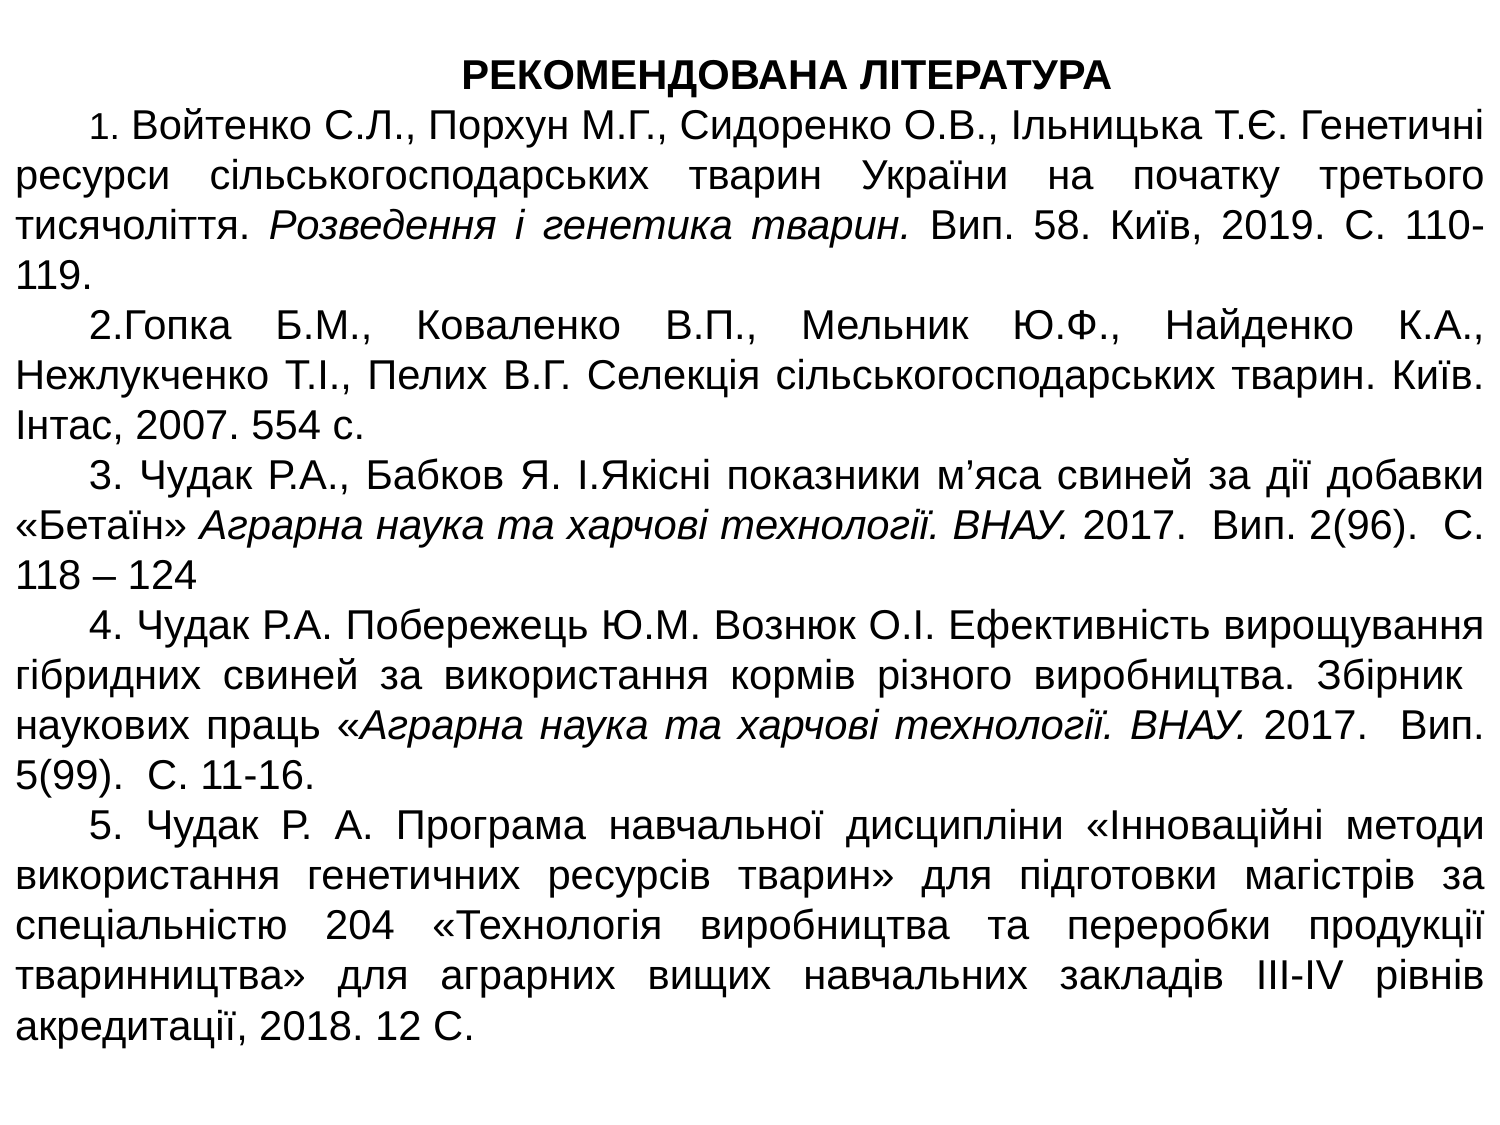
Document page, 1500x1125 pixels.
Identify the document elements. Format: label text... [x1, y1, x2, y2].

text_box РЕКОМЕНДОВАНА ЛІТЕРАТУРА 1. Войтенко С.Л., Порхун М.Г., Сидоренко О.В., Ільницька Т.Є. Генетичні ресурси сільськогосподарських тварин України на початку третього тисячоліття. Розведення і генетика тварин. Вип. 58. Київ, 2019. C. 110-119. 2.Гопка Б.М., Коваленко В.П., Мельник Ю.Ф., Найденко К.А., Нежлукченко Т.І., Пелих В.Г. Селекція сільськогосподарських тварин. Київ. Інтас, 2007. 554 с. 3. Чудак Р.А., Бабков Я. І.Якісні показники м’яса свиней за дії добавки «Бетаїн» Аграрна наука та харчові технології. ВНАУ. 2017. Вип. 2(96). С. 118 – 124 4. Чудак Р.А. Побережець Ю.М. Вознюк О.І. Ефективність вирощування гібридних свиней за використання кормів різного виробництва. Збірник наукових праць «Аграрна наука та харчові технології. ВНАУ. 2017. Вип. 5(99). С. 11-16. 5. Чудак Р. А. Програма навчальної дисципліни «Інноваційні методи використання генетичних ресурсів тварин» для підготовки магістрів за спеціальністю 204 «Технологія виробництва та переробки продукції тваринництва» для аграрних вищих навчальних закладів ІІІ-ІV рівнів акредитації, 2018. 12 С. [0, 5, 1500, 1125]
